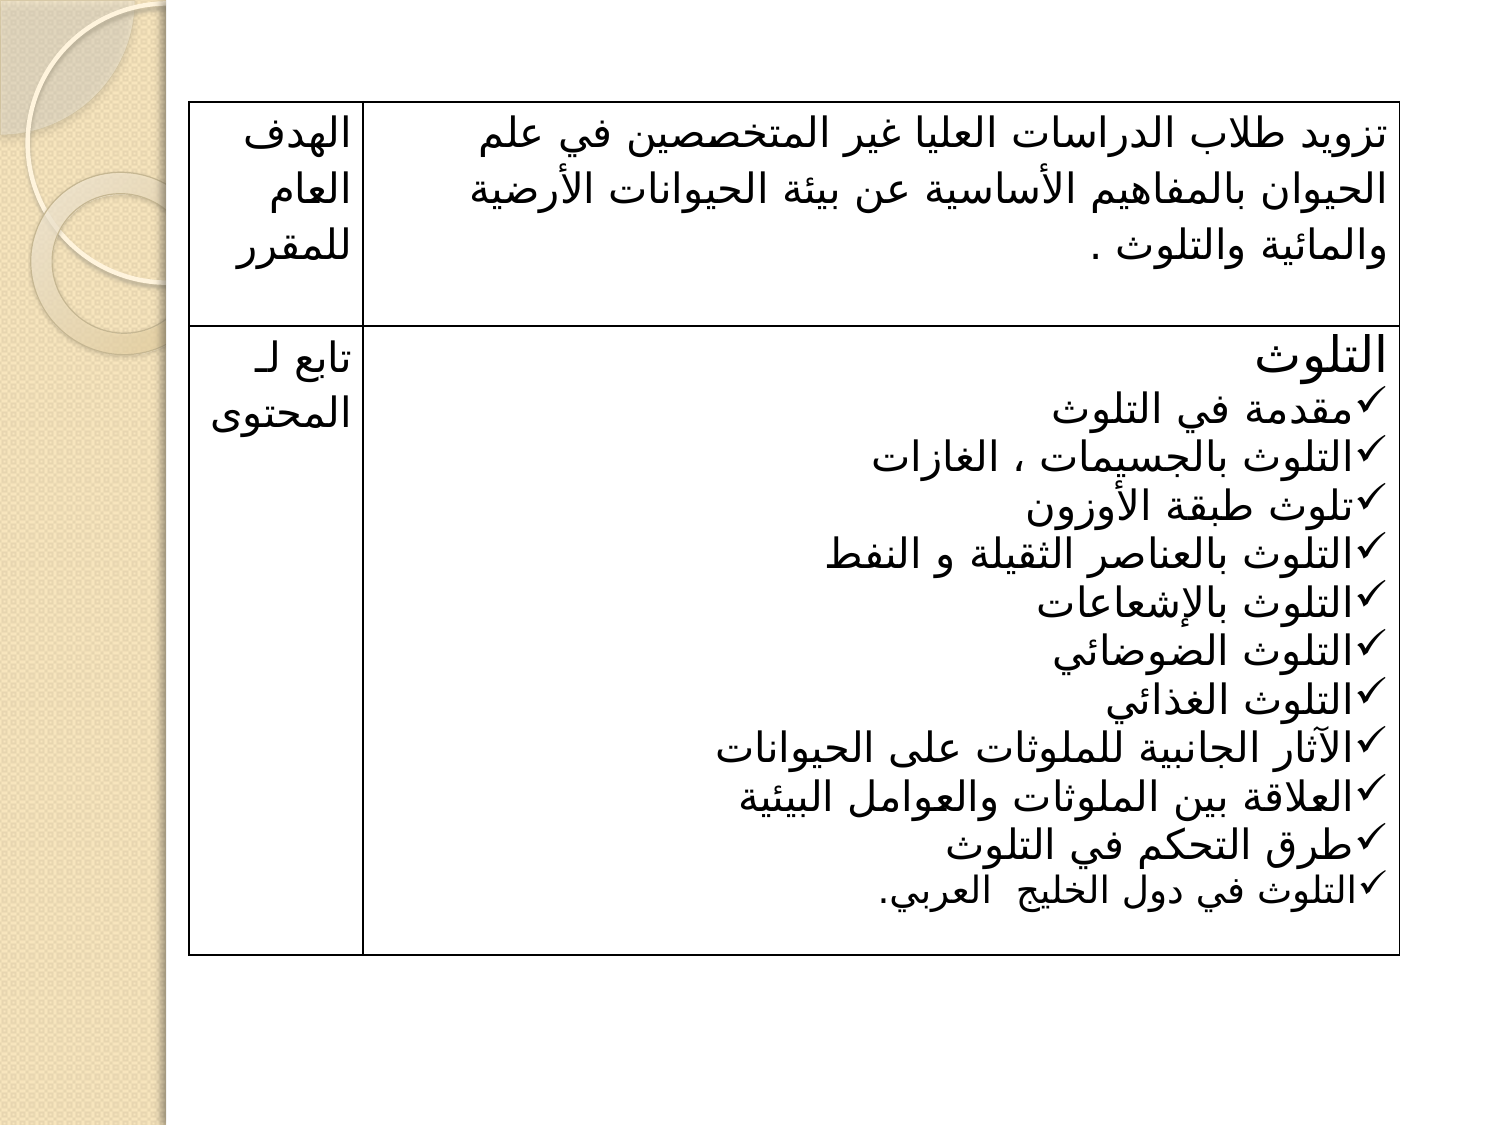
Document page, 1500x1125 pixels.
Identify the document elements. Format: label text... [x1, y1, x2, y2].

table_cell التلوث مقدمة في التلوث التلوث بالجسيمات ، الغازات تلوث طبقة الأوزون التلوث بالعناصر الثقيلة و النفط التلوث بالإشعاعات التلوث الضوضائي التلوث الغذائي الآثار الجانبية للملوثات على الحيوانات العلاقة بين الملوثات والعوامل البيئية طرق التحكم في التلوث التلوث في دول الخليج العربي. [364, 327, 1399, 954]
table_cell تابع لـ المحتوى [190, 327, 362, 954]
table_header تزويد طلاب الدراسات العليا غير المتخصصين في علم الحيوان بالمفاهيم الأساسية عن بيئة الحيوانات الأرضية والمائية والتلوث . [364, 103, 1399, 325]
table_header الهدف العام للمقرر [190, 103, 362, 325]
